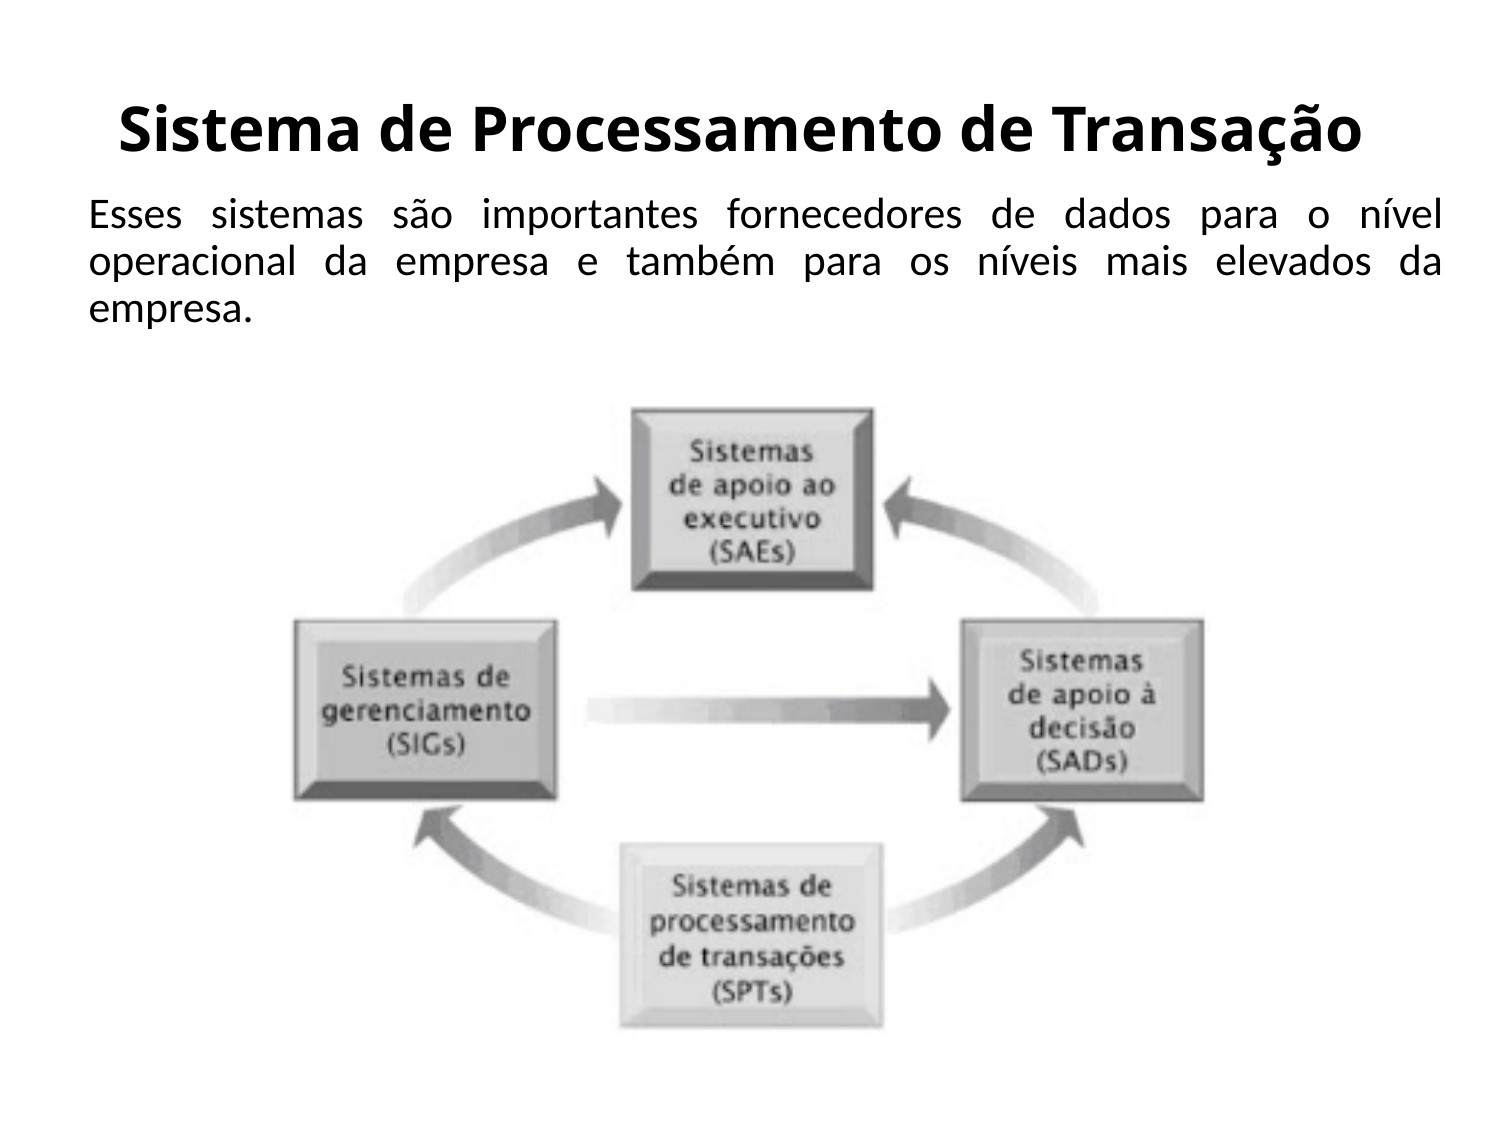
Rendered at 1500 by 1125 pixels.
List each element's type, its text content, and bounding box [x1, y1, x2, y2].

picture [289, 405, 1211, 1039]
list Esses sistemas são importantes fornecedores de dados para o nível operacional da empresa e também para os níveis mais elevados da empresa. [73, 182, 1459, 386]
title Sistema de Processamento de Transação [103, 59, 1397, 182]
